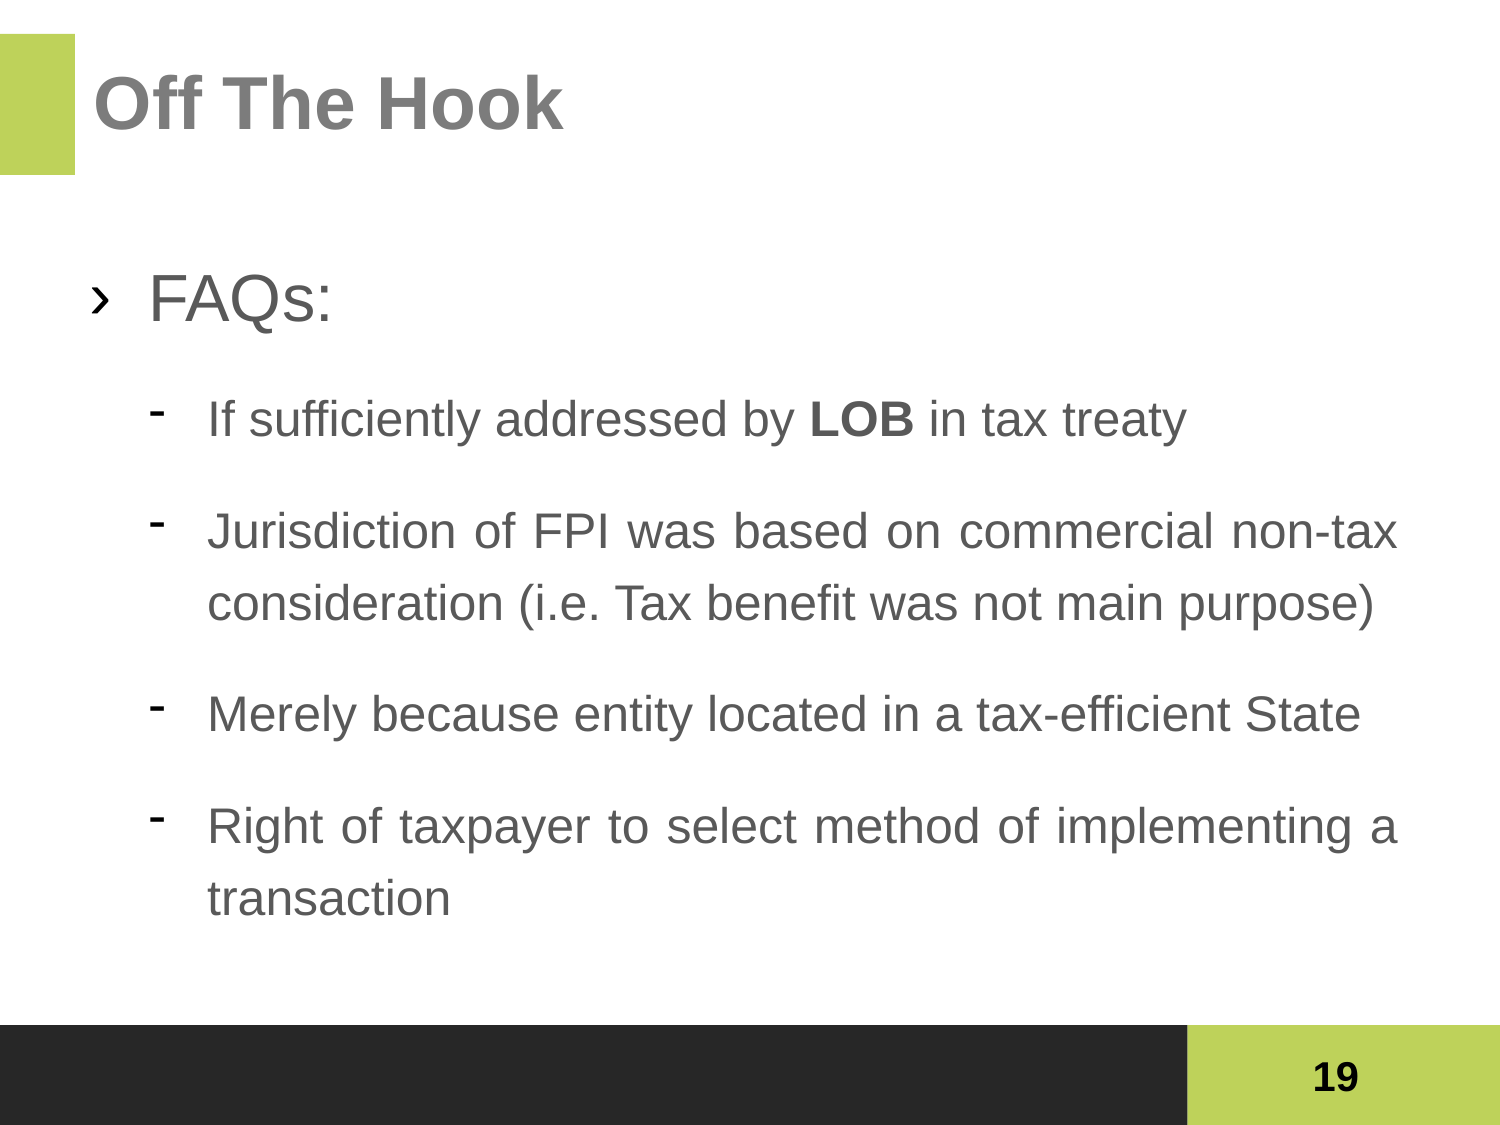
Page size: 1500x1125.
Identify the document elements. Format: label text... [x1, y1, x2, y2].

title Off The Hook [0, 33, 1500, 175]
text_box FAQs: If sufficiently addressed by LOB in tax treaty Jurisdiction of FPI was based on commercial non-tax consideration (i.e. Tax benefit was not main purpose) Merely because entity located in a tax-efficient State Right of taxpayer to select method of implementing a transaction [74, 231, 1414, 974]
